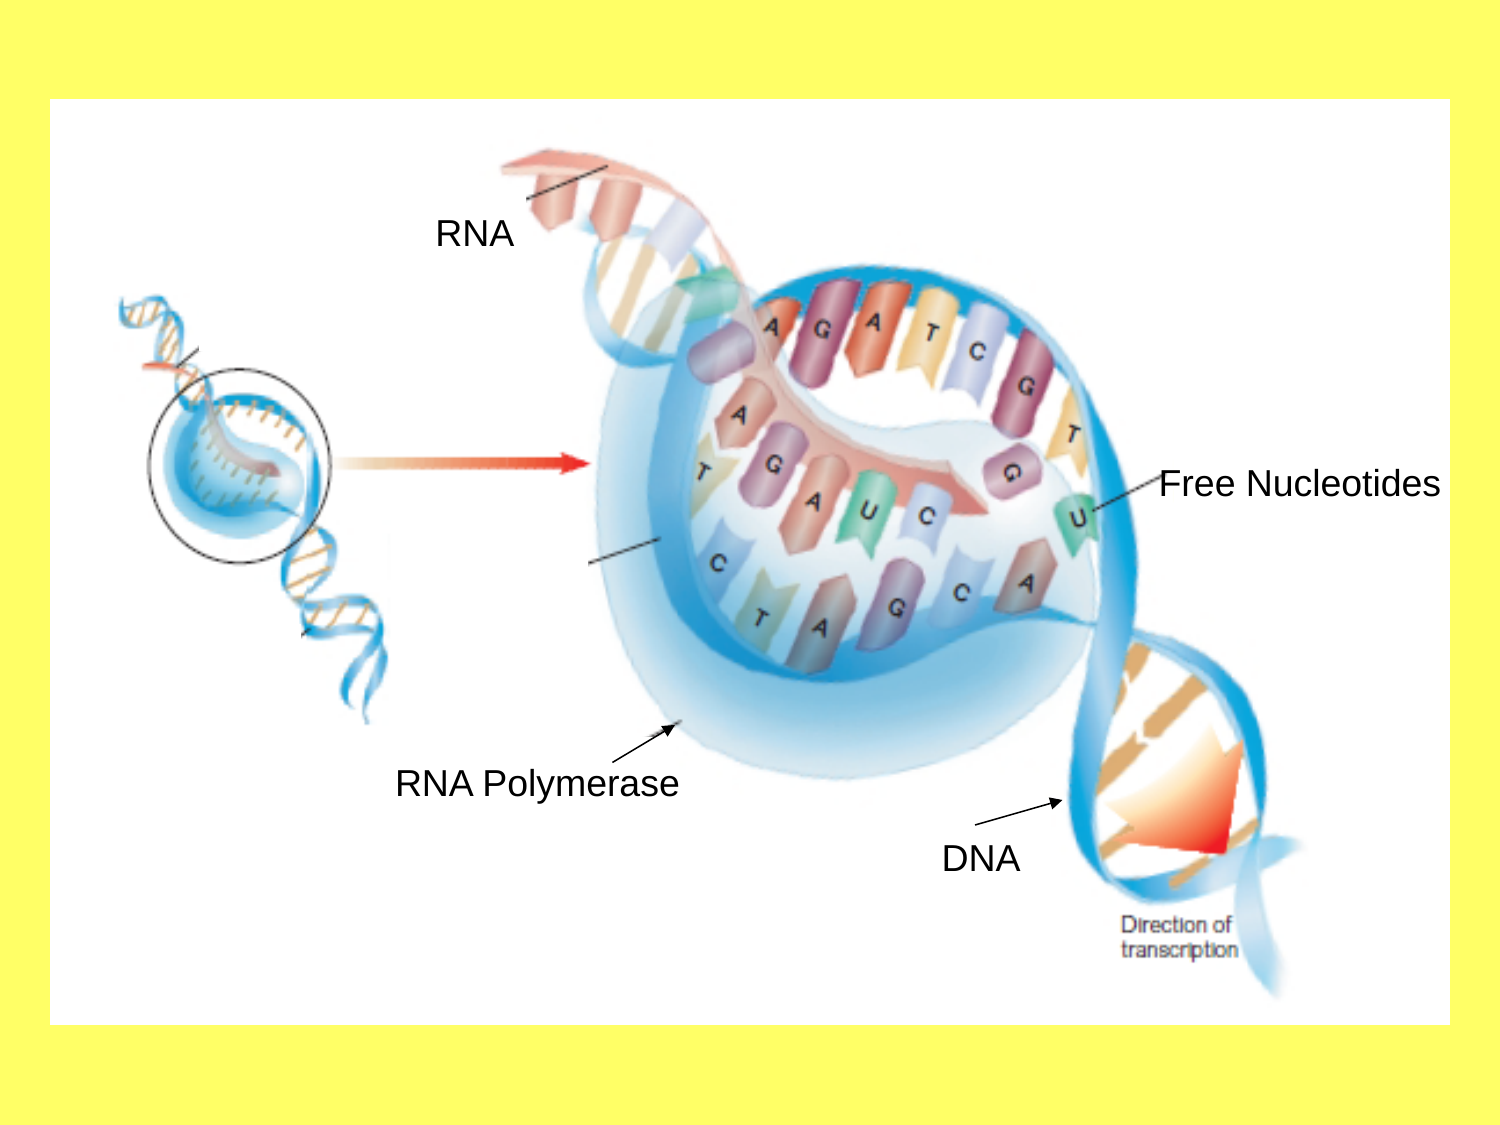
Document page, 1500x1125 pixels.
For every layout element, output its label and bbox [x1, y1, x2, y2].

picture [49, 99, 1451, 1026]
